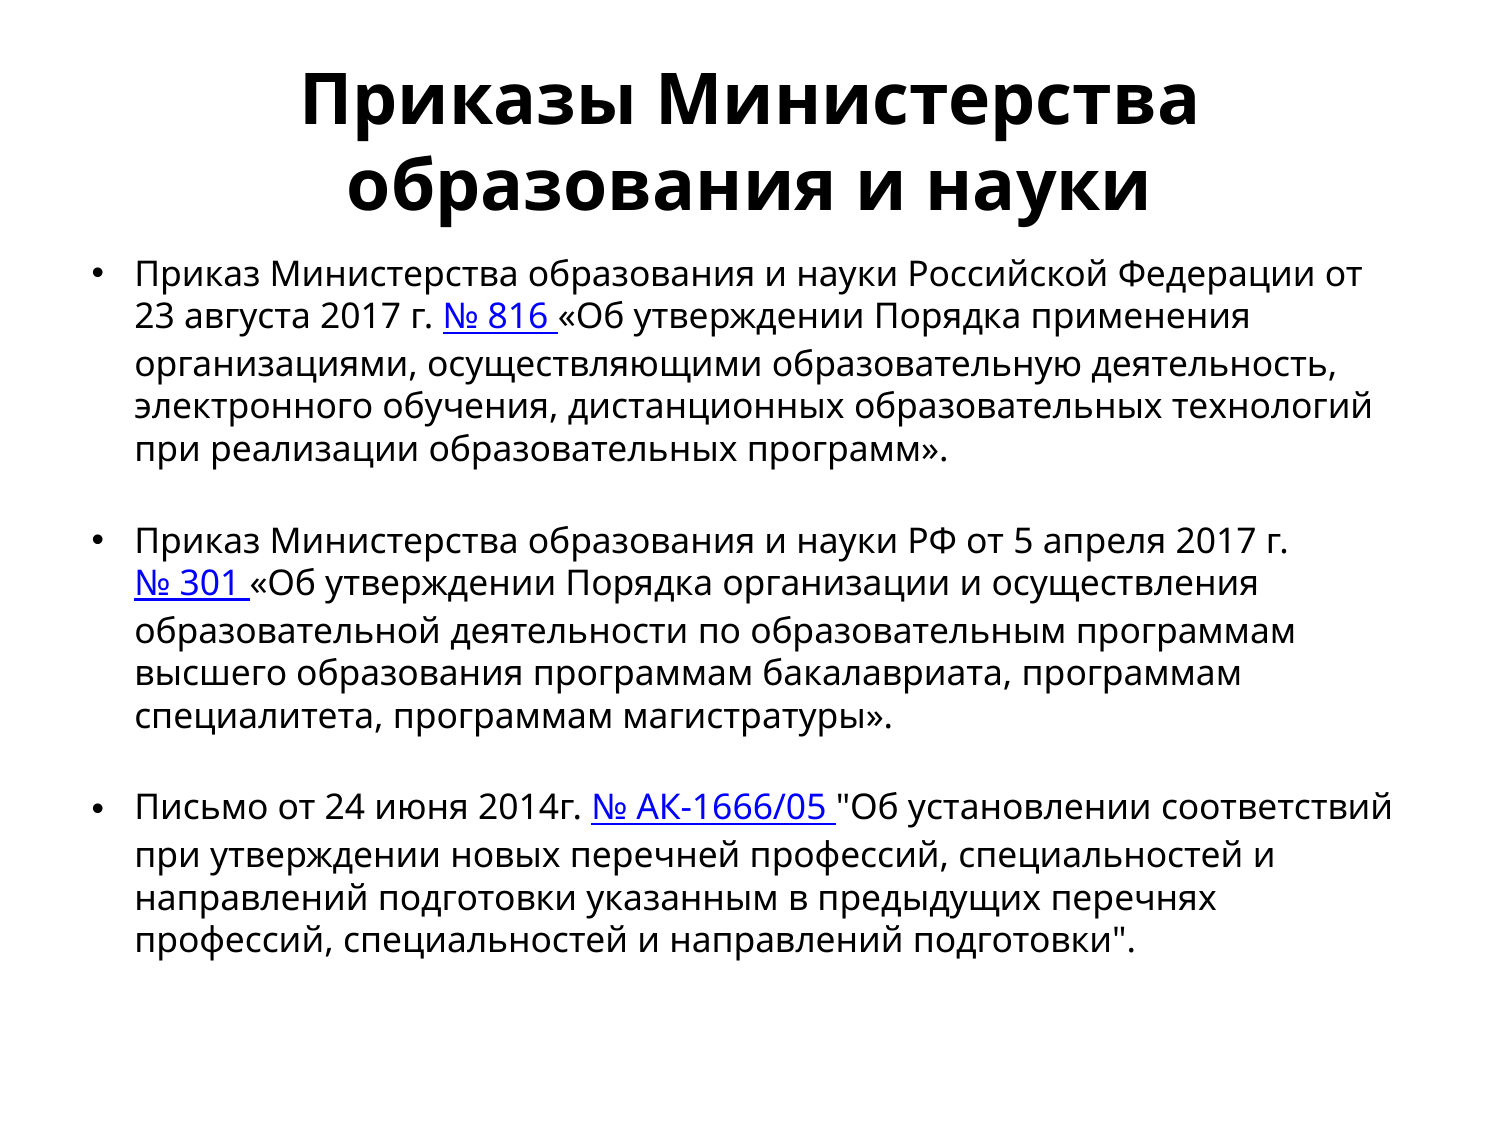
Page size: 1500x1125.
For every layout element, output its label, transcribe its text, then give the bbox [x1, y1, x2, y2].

list Приказ Министерства образования и науки Российской Федерации от 23 августа 2017 г. № 816 «Об утверждении Порядка применения организациями, осуществляющими образовательную деятельность, электронного обучения, дистанционных образовательных технологий при реализации образовательных программ». Приказ Министерства образования и науки РФ от 5 апреля 2017 г. № 301 «Об утверждении Порядка организации и осуществления образовательной деятельности по образовательным программам высшего образования программам бакалавриата, программам специалитета, программам магистратуры». Письмо от 24 июня 2014г. № АК-1666/05 "Об установлении соответствий при утверждении новых перечней профессий, специальностей и направлений подготовки указанным в предыдущих перечнях профессий, специальностей и направлений подготовки". [76, 243, 1427, 986]
title Приказы Министерства образования и науки [75, 45, 1425, 233]
